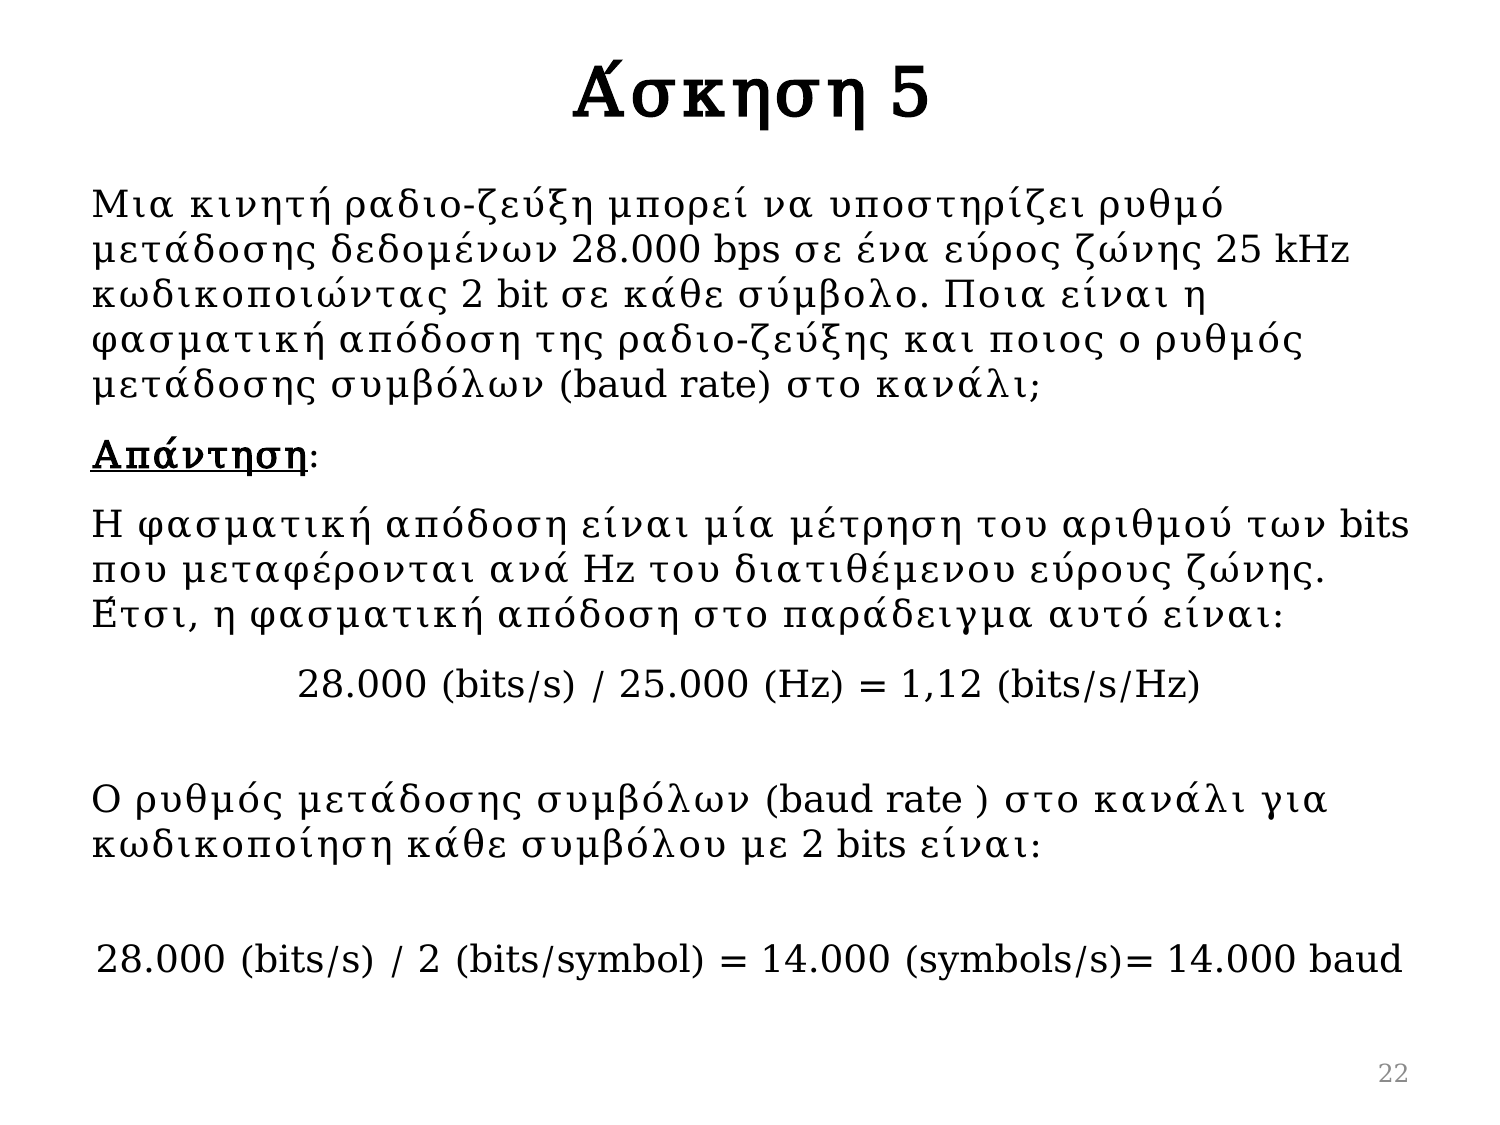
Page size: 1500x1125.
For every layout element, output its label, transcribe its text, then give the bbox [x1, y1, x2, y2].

slide_number 22 [1222, 1042, 1425, 1103]
list Μια κινητή ραδιο-ζεύξη μπορεί να υποστηρίζει ρυθμό μετάδοσης δεδομένων 28.000 bps σε ένα εύρος ζώνης 25 kHz κωδικοποιώντας 2 bit σε κάθε σύμβολο. Ποια είναι η φασματική απόδοση της ραδιο-ζεύξης και ποιος ο ρυθμός μετάδοσης συμβόλων (baud rate) στο κανάλι; Απάντηση: Η φασματική απόδοση είναι μία μέτρηση του αριθμού των bits που μεταφέρονται ανά Hz του διατιθέμενου εύρους ζώνης. Έτσι, η φασματική απόδοση στο παράδειγμα αυτό είναι: 28.000 (bits/s) / 25.000 (Hz) = 1,12 (bits/s/Hz) Ο ρυθμός μετάδοσης συμβόλων (baud rate ) στο κανάλι για κωδικοποίηση κάθε συμβόλου με 2 bits είναι: 28.000 (bits/s) / 2 (bits/symbol) = 14.000 (symbols/s)= 14.000 baud [75, 172, 1425, 1071]
title Άσκηση 5 [75, 19, 1425, 159]
